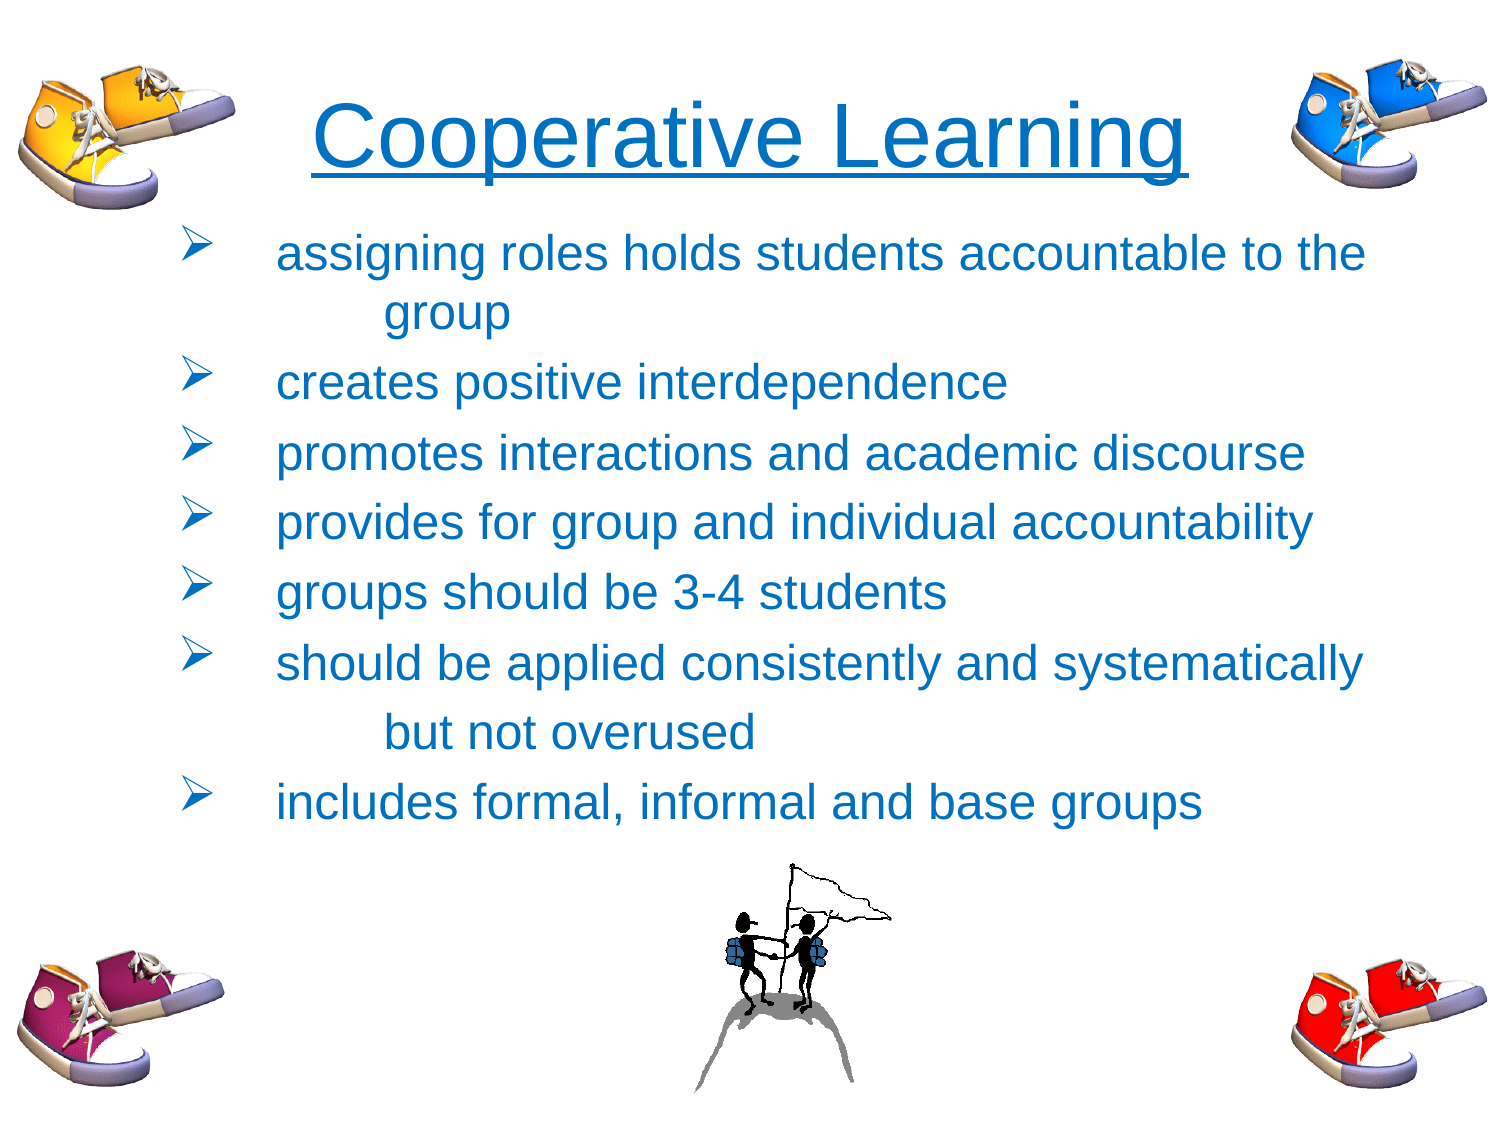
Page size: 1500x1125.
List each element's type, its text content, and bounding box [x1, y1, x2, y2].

title Cooperative Learning [112, 37, 1388, 226]
picture [1275, 899, 1500, 1125]
picture [1275, 0, 1500, 225]
picture [0, 0, 250, 250]
picture [0, 887, 238, 1125]
list assigning roles holds students accountable to the group creates positive interdependence promotes interactions and academic discourse provides for group and individual accountability groups should be 3-4 students should be applied consistently and systematically but not overused includes formal, informal and base groups [162, 212, 1438, 888]
picture [687, 849, 897, 1097]
